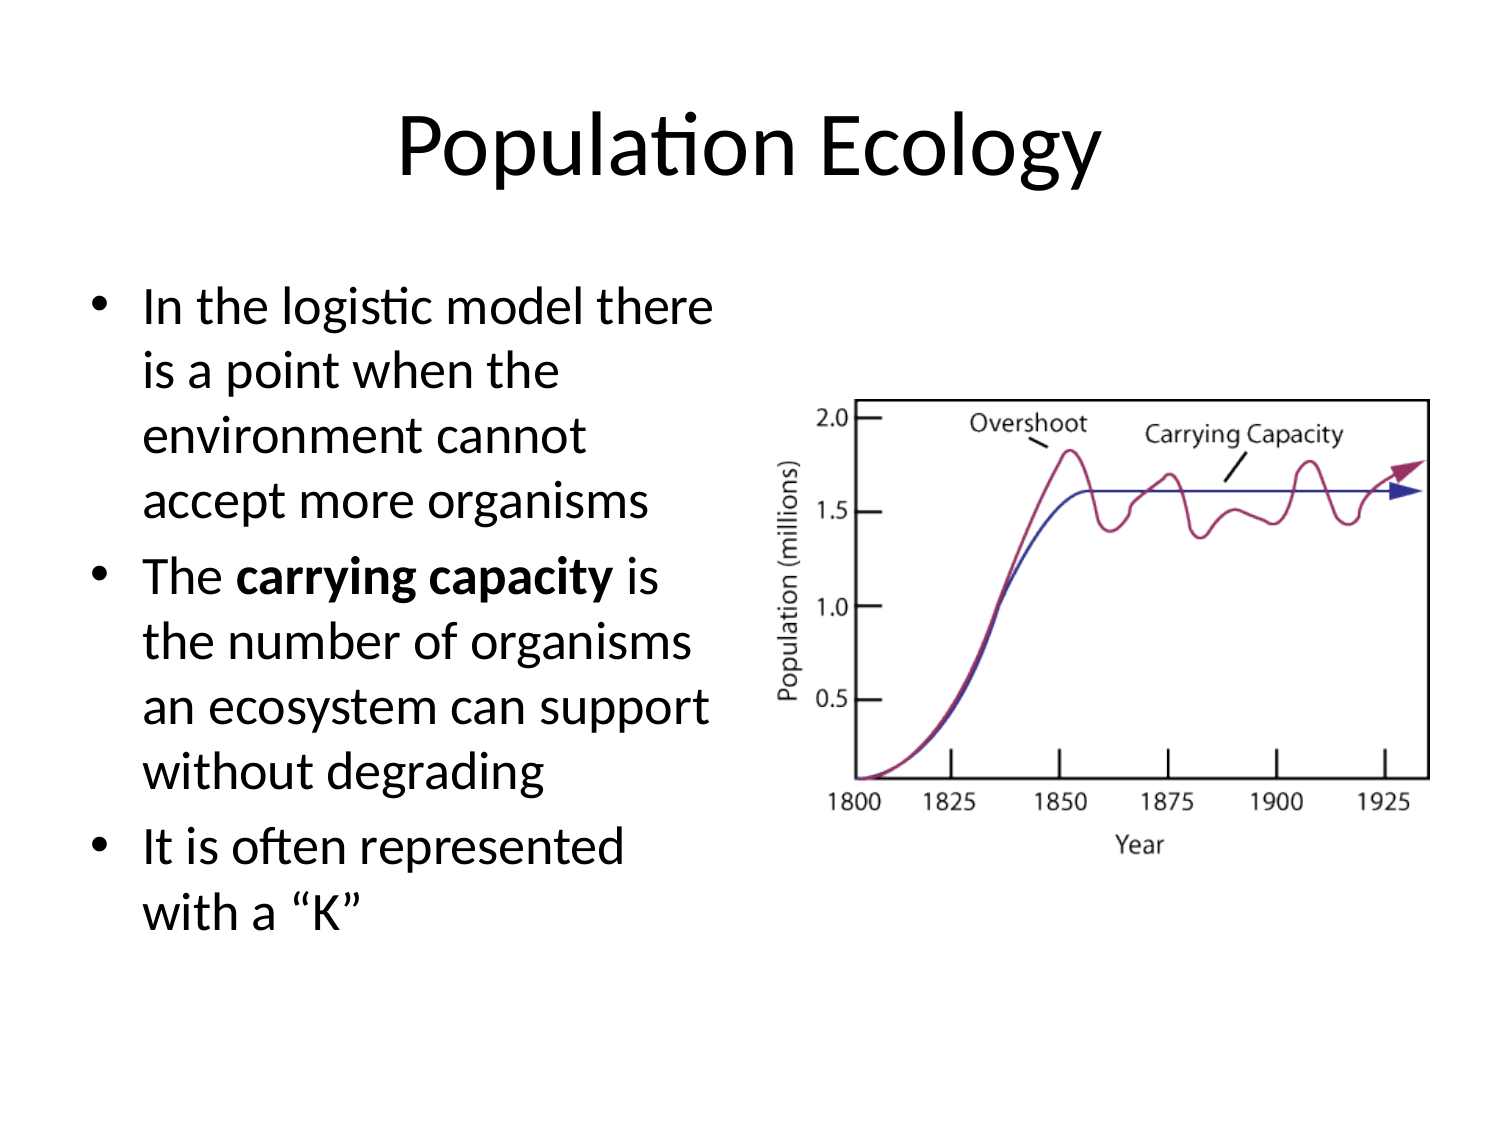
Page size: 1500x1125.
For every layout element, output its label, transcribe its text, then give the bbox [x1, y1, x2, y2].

title Population Ecology [75, 45, 1425, 233]
list In the logistic model there is a point when the environment cannot accept more organisms The carrying capacity is the number of organisms an ecosystem can support without degrading It is often represented with a “K” [75, 262, 738, 1005]
picture [774, 399, 1430, 862]
